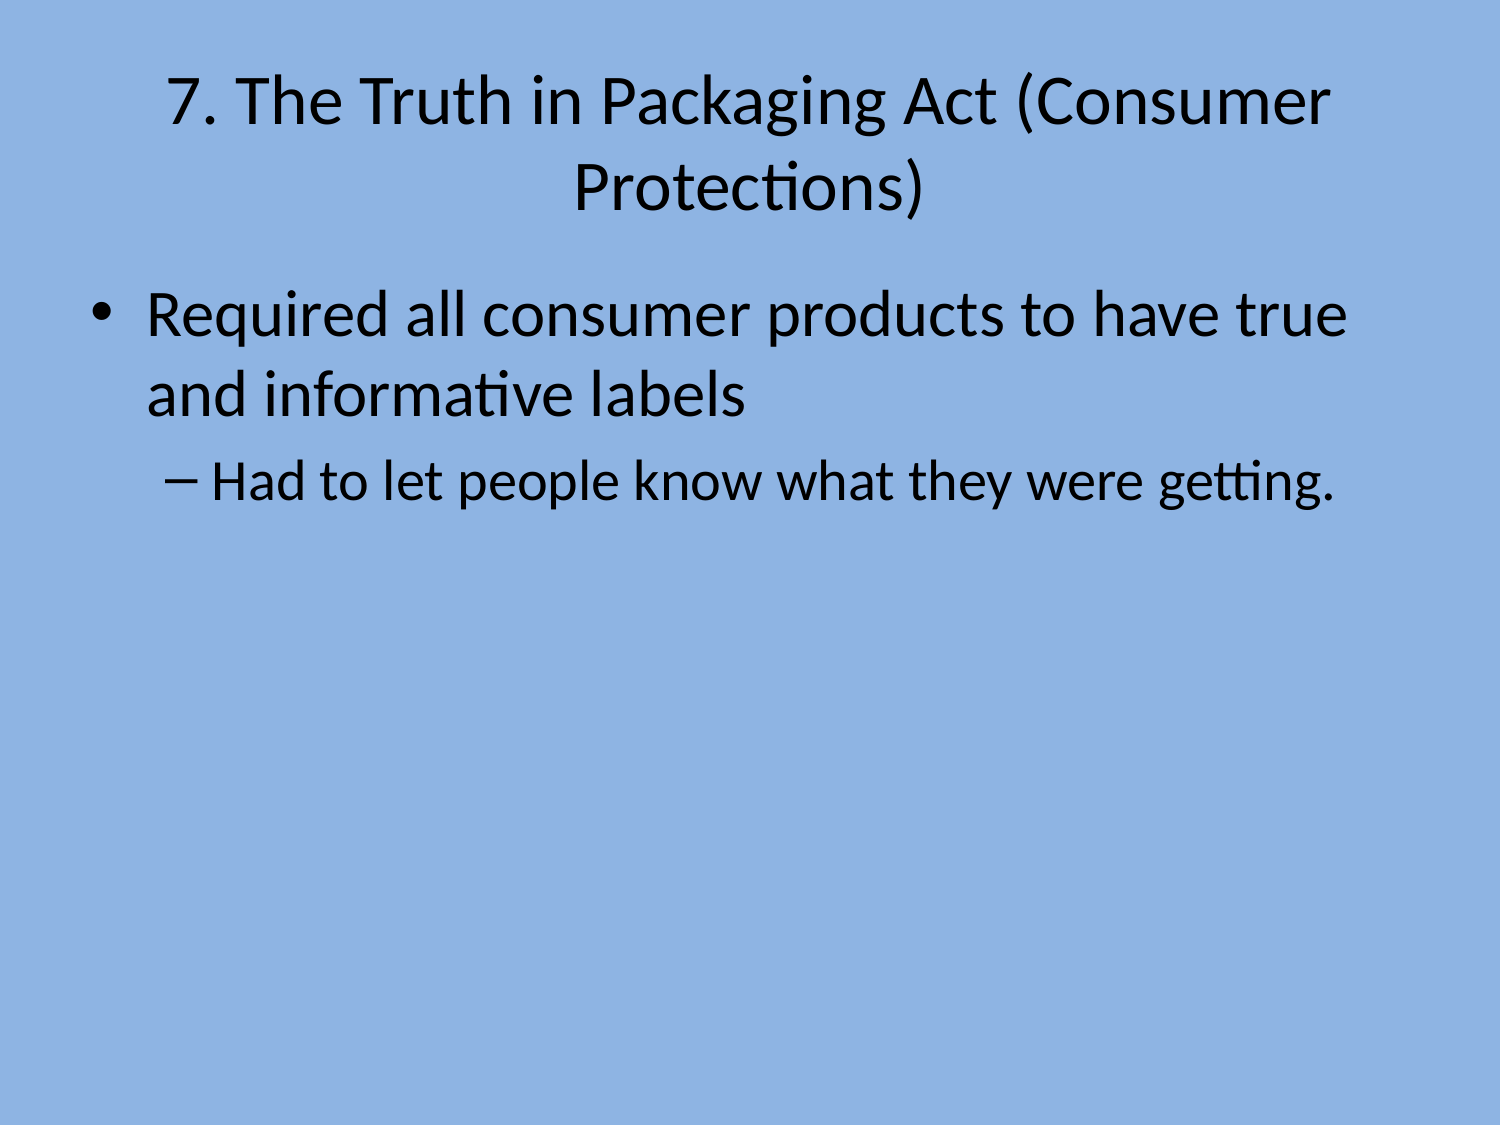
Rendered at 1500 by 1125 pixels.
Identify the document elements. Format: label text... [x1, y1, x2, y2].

title 7. The Truth in Packaging Act (Consumer Protections) [75, 45, 1425, 233]
list Required all consumer products to have true and informative labels Had to let people know what they were getting. [75, 262, 1425, 1005]
